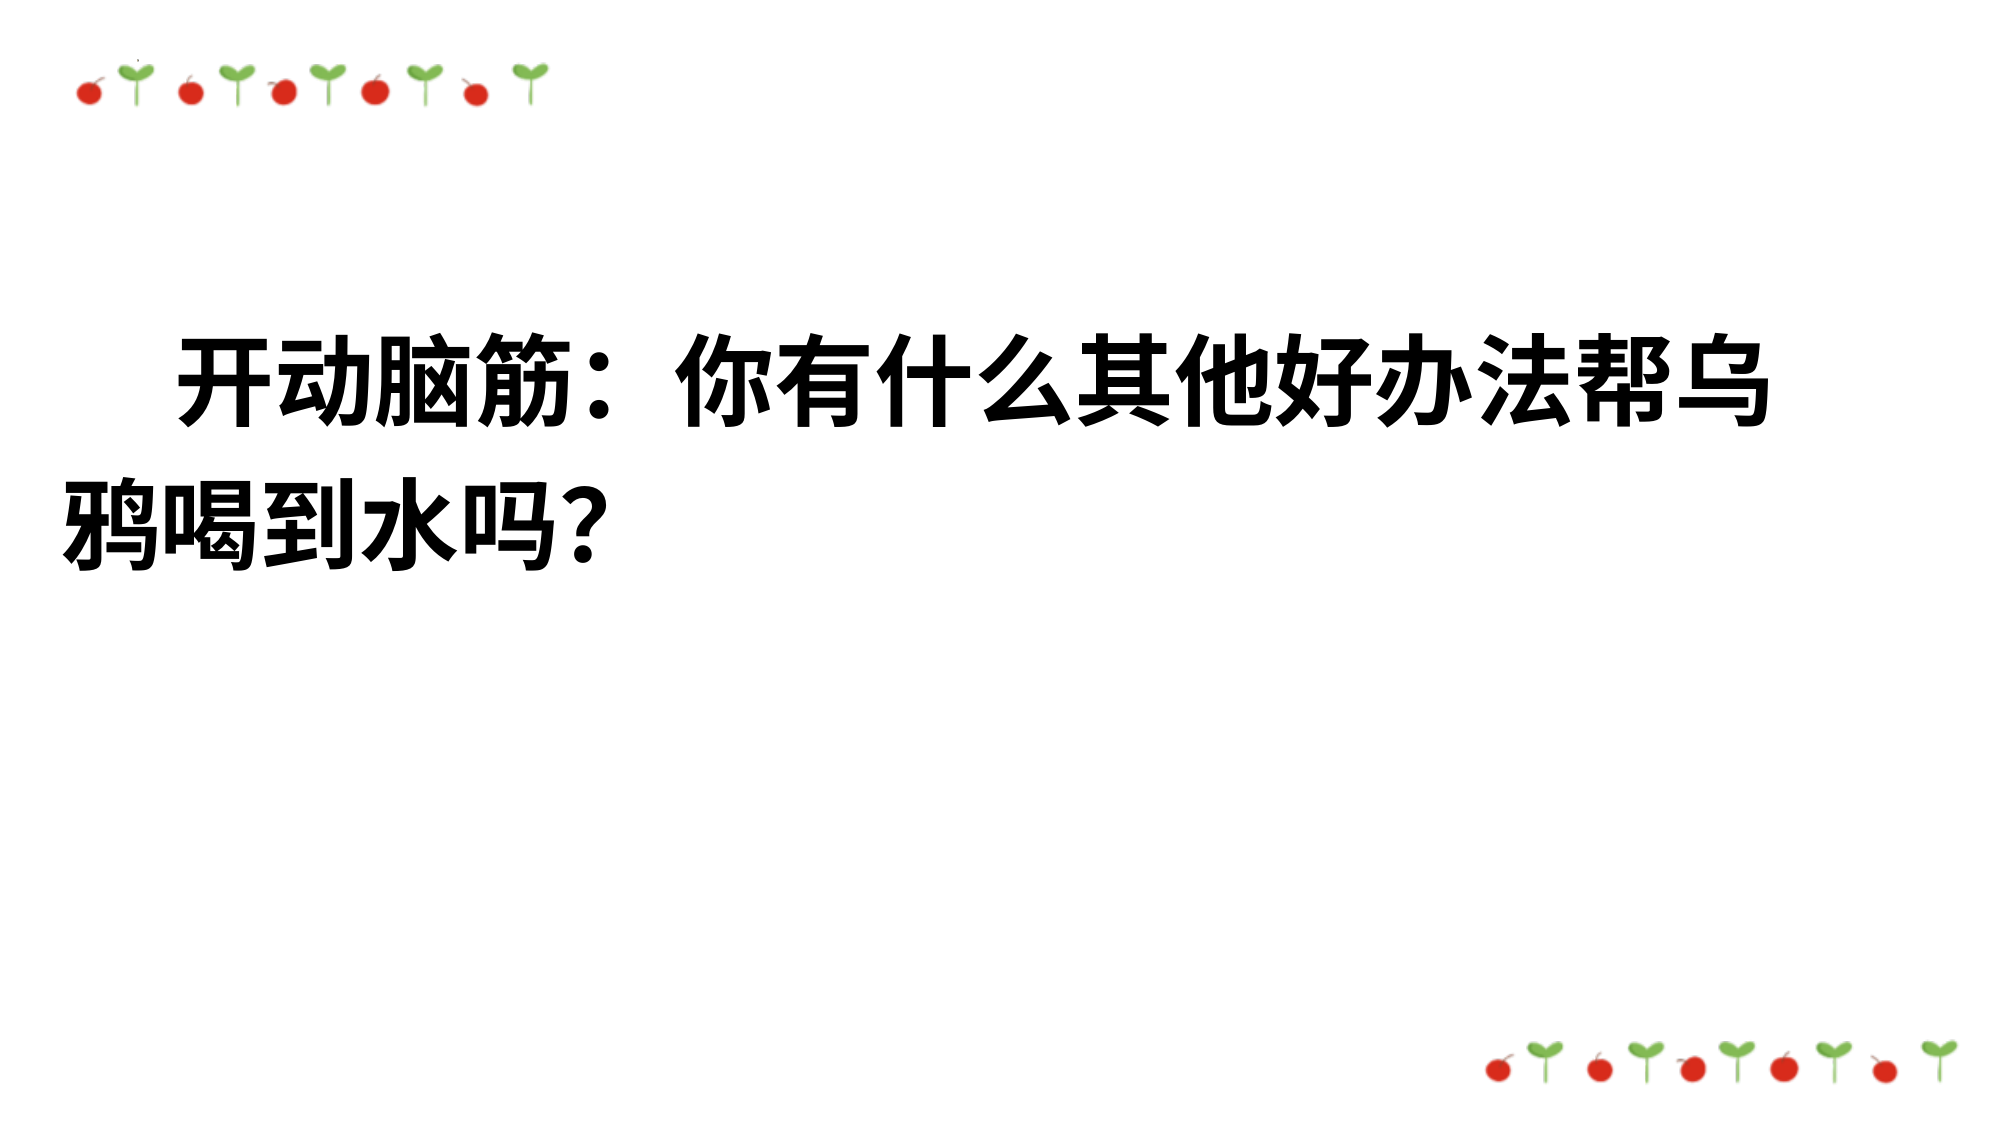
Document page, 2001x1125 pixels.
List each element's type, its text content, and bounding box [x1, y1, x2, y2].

picture [1472, 1013, 1974, 1099]
text_box 开动脑筋：你有什么其他好办法帮乌鸦喝到水吗？ [45, 287, 1841, 590]
picture [63, 36, 565, 122]
